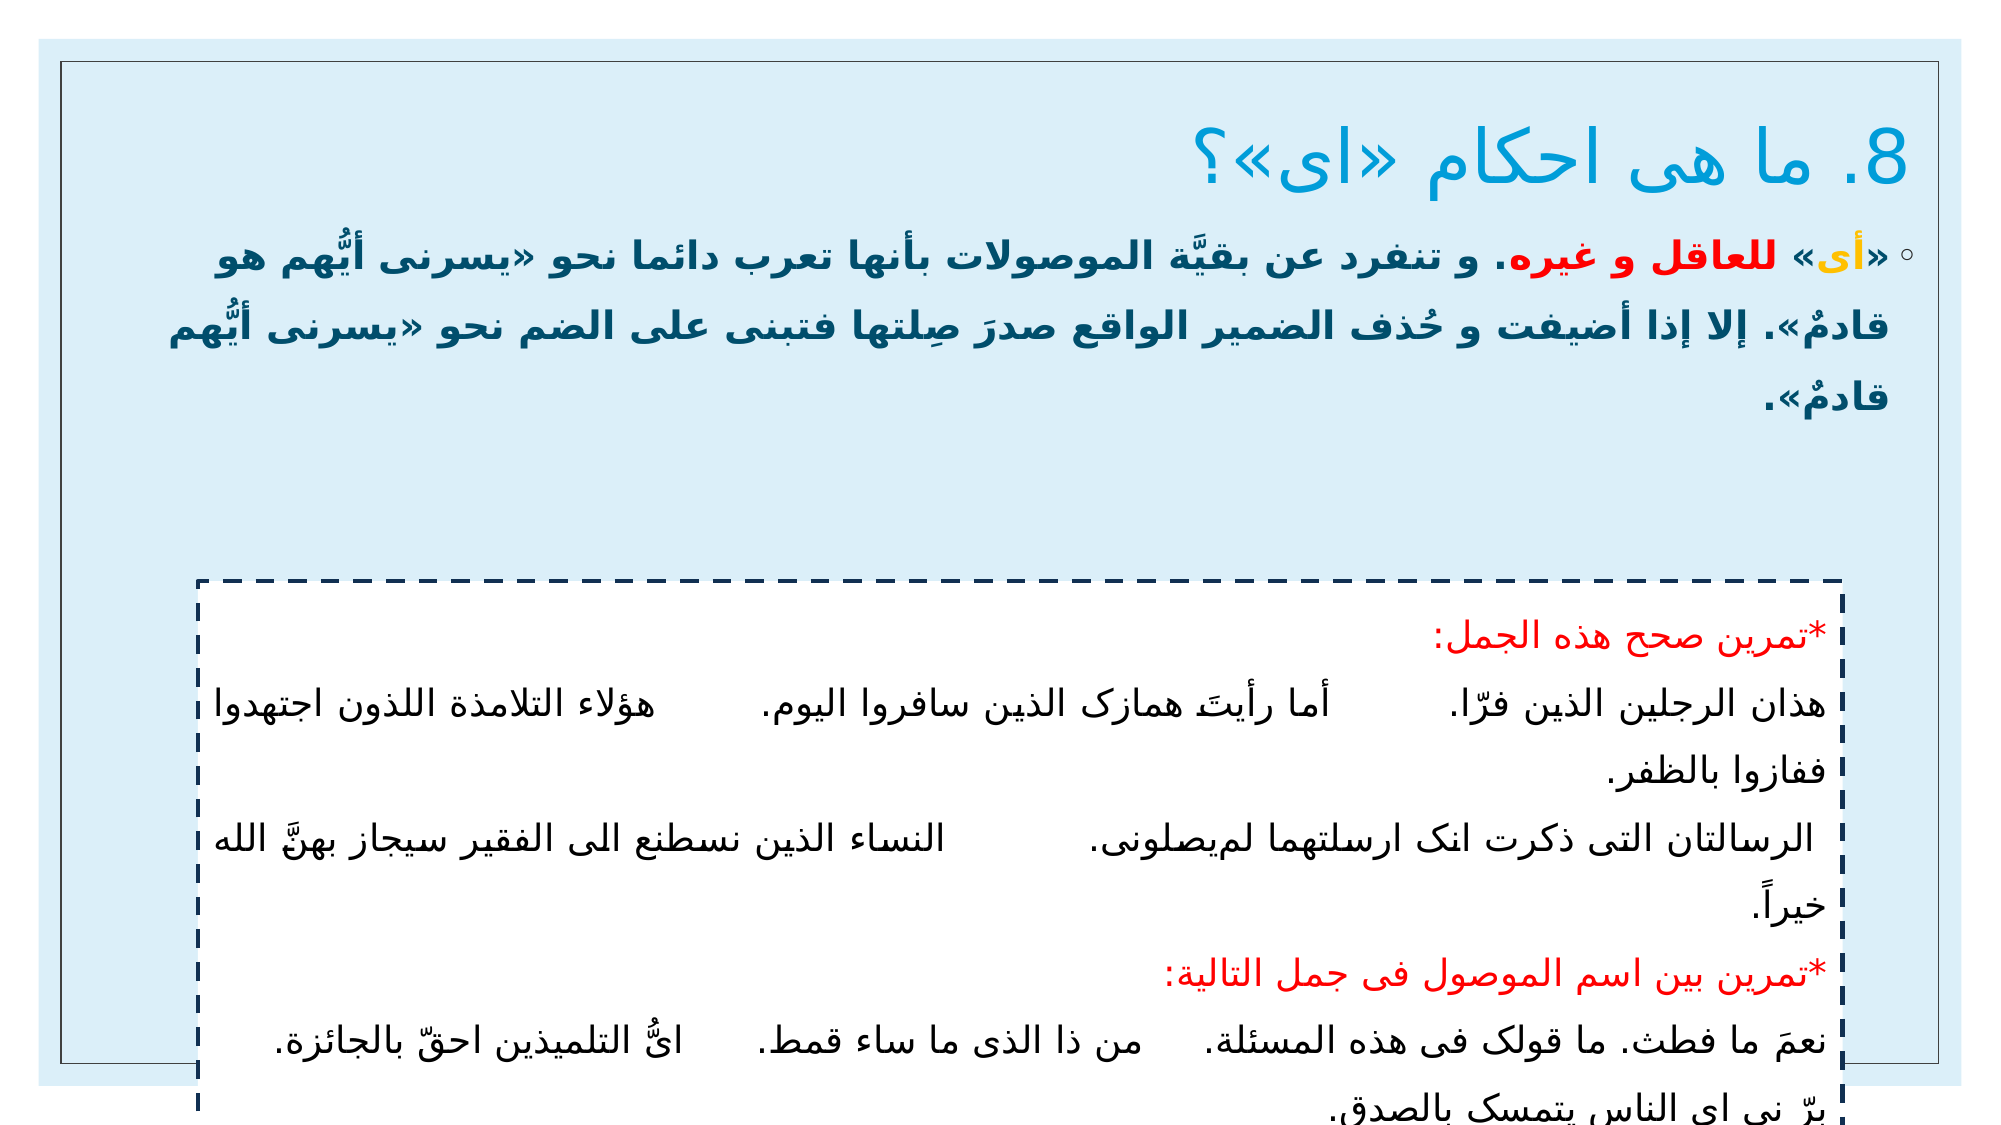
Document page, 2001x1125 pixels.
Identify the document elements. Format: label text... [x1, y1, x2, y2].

list «أی» للعاقل و غیره. و تنفرد عن بقیَّة الموصولات بأنها تعرب دائما نحو «یسرنی أیُّهم هو قادمٌ». إلا إذا أضیفت و حُذف الضمیر الواقع صدرَ صِلتها فتبنی علی الضم نحو «یسرنی أیُّهم قادمٌ». [114, 199, 1926, 429]
text_box *تمرین صحح هذه الجمل: هذان الرجلین الذین فرّا. أما رأیتَ همازک الذین سافروا الیوم. هؤلاء التلامذة اللذون اجتهدوا ففازوا بالظفر. الرسالتان التی ذکرت انک ارسلتهما لم‌یصلونی. النساء الذین نسطنع الی الفقیر سیجاز بهنَّ الله خیراً. *تمرین بین اسم الموصول فی جمل التالیة: نعمَ ما فطث. ما قولک فی هذه المسئلة. من ذا الذی ما ساء قمط. ایُّ التلمیذین احقّ بالجائزة. برّ نی ای الناس یتمسک بالصدق. ما دعاکم. ما التوائی. من ذا رأیتَ أزبداً ام اخاه. [197, 581, 1843, 1125]
title 8. ما هی احکام «ای»؟ [275, 46, 1926, 199]
